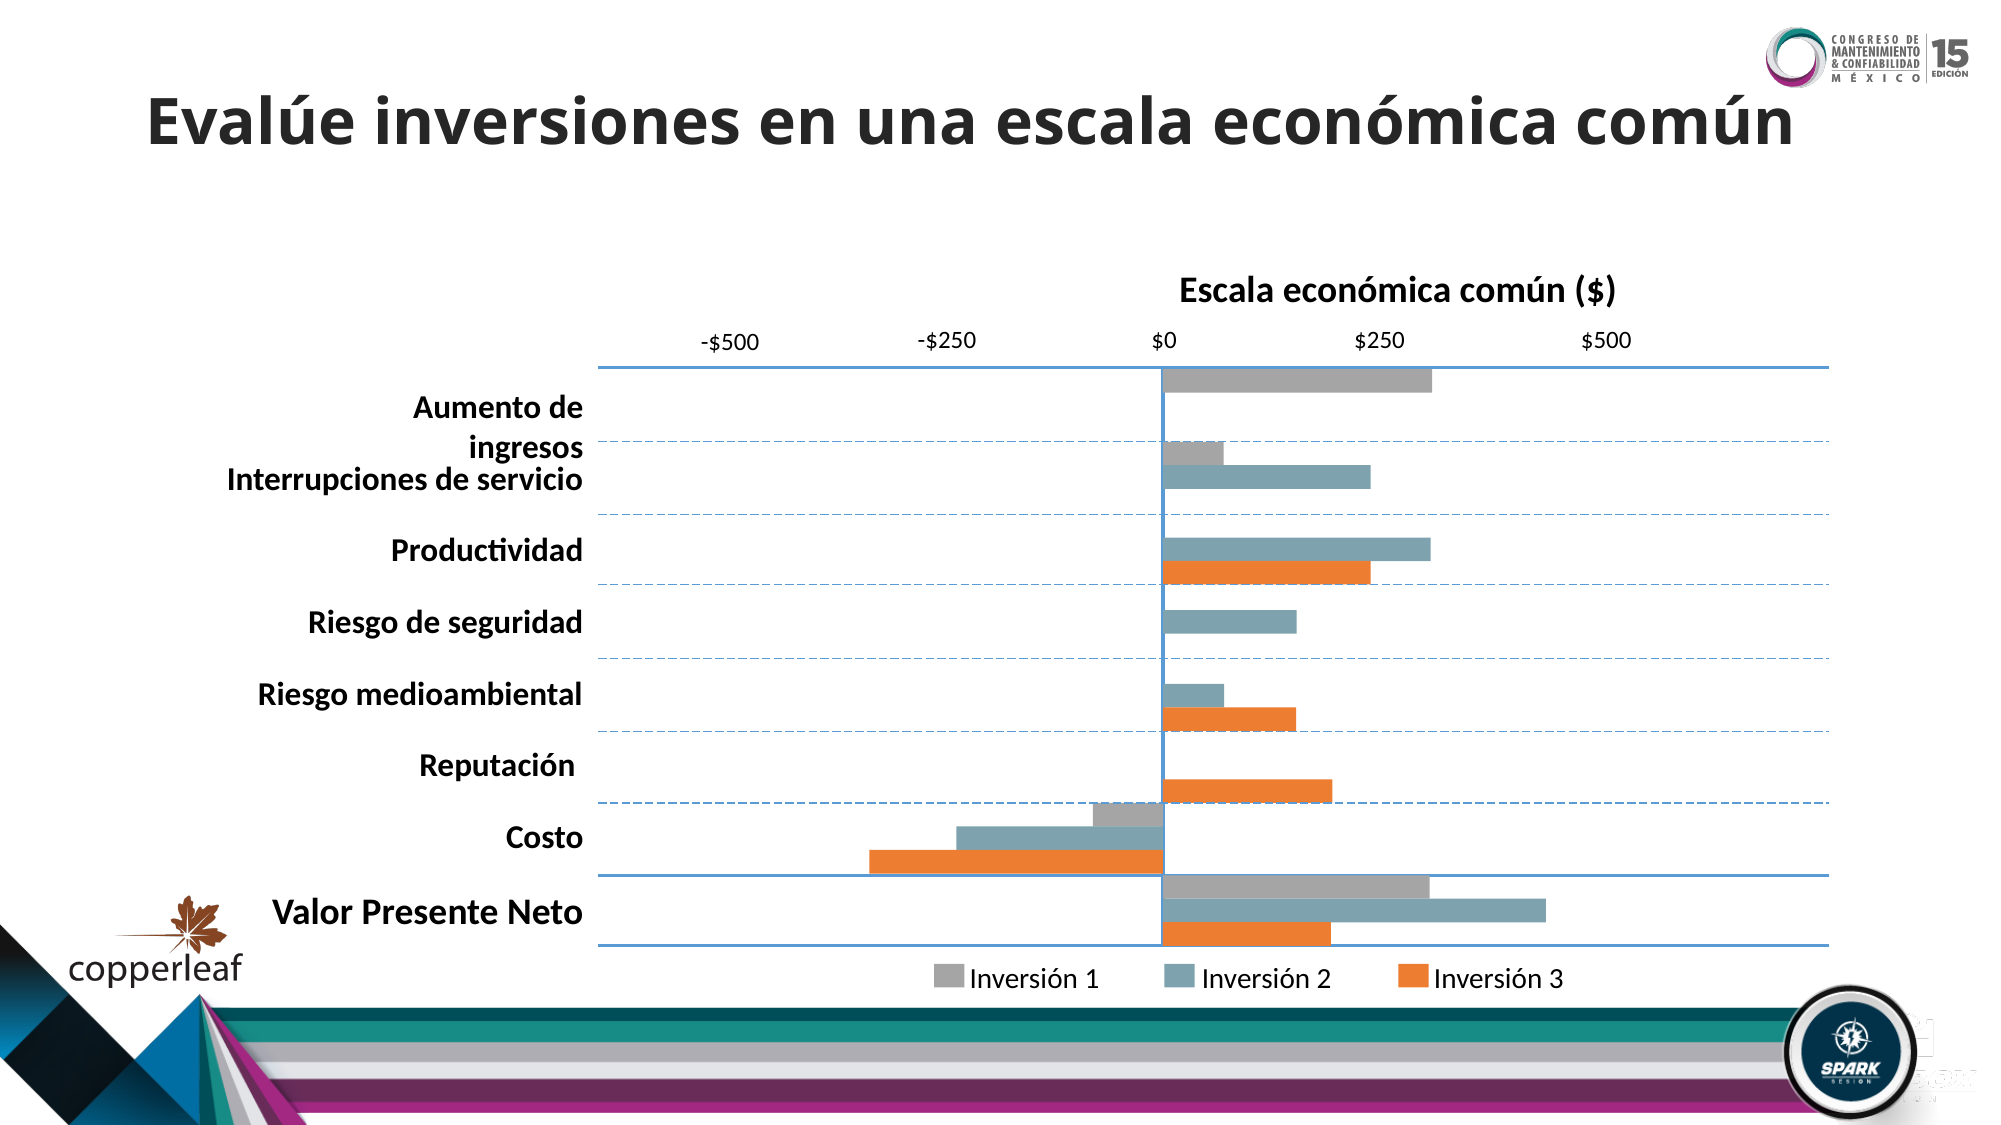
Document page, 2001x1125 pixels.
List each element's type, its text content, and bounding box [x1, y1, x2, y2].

picture [200, 924, 1977, 1125]
picture [1765, 27, 1969, 88]
text_box Escala económica común ($) [1085, 258, 1712, 316]
title Evalúe inversiones en una escala económica común [75, 41, 1867, 200]
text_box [195, 316, 1830, 1000]
picture [0, 876, 195, 1125]
